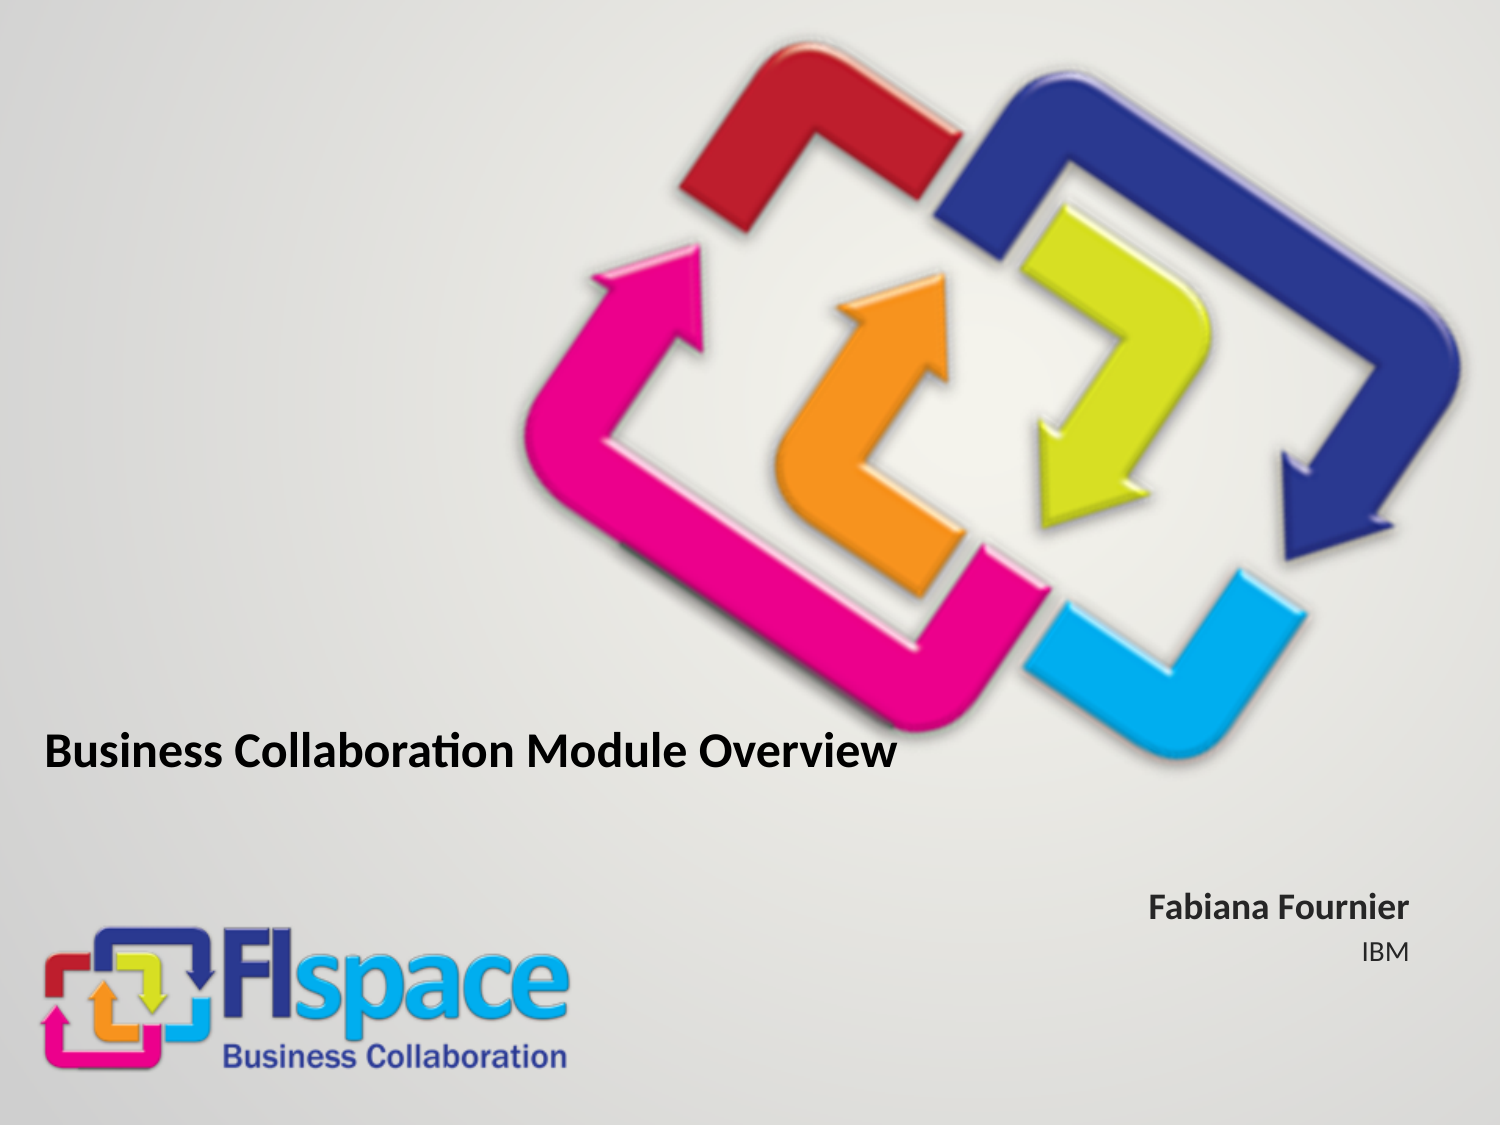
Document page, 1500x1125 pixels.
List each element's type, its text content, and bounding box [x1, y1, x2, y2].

subtitle Fabiana Fournier IBM [900, 874, 1425, 984]
title Business Collaboration Module Overview [29, 709, 929, 818]
picture [0, 0, 1500, 1125]
